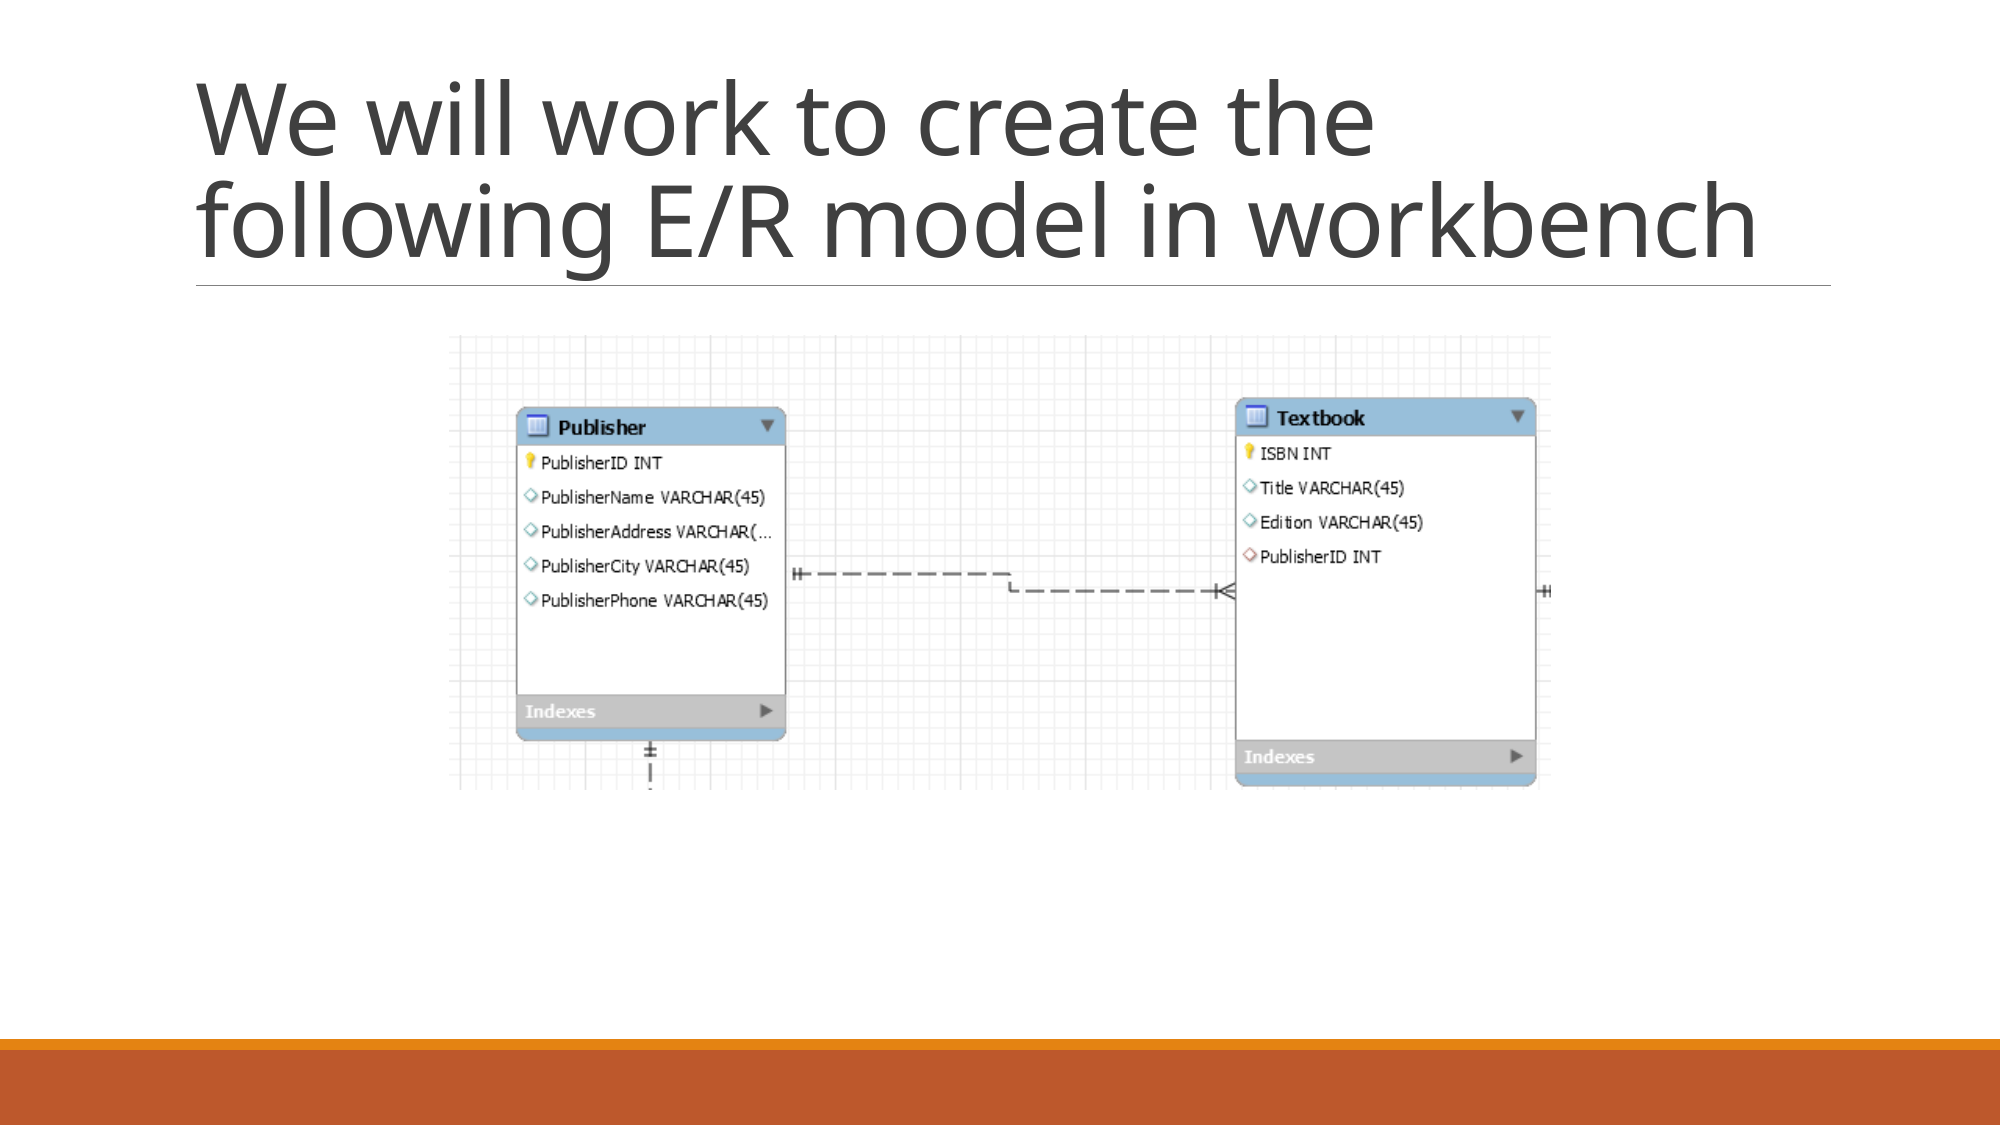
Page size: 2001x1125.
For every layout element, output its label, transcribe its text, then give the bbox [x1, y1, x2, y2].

picture [448, 334, 1552, 791]
title We will work to create the following E/R model in workbench [180, 47, 1830, 285]
